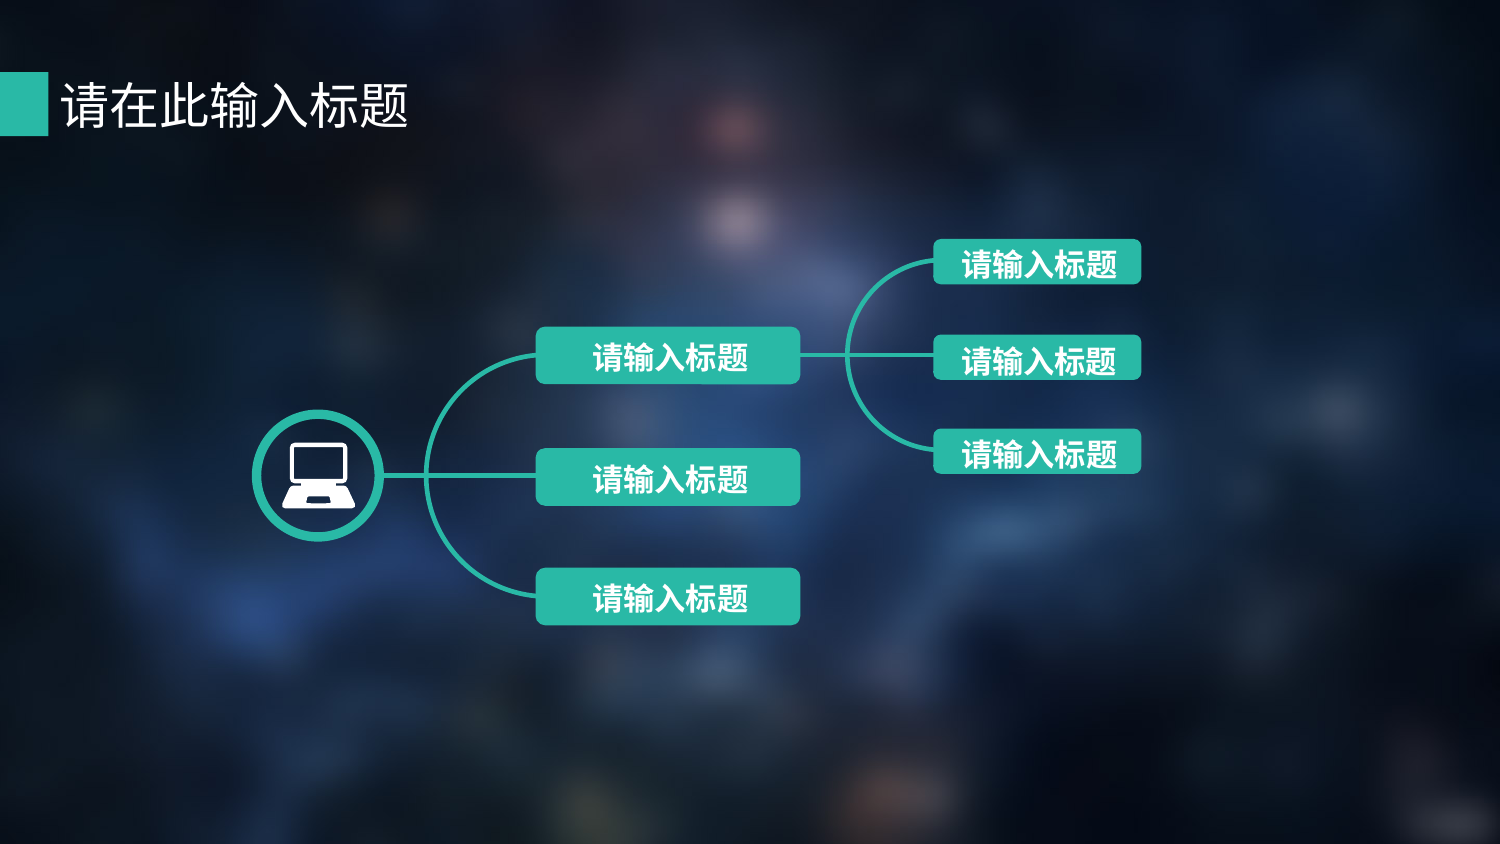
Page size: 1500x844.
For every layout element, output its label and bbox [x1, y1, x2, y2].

text_box [256, 237, 1183, 626]
picture [0, 0, 1500, 844]
text_box [0, 71, 412, 137]
